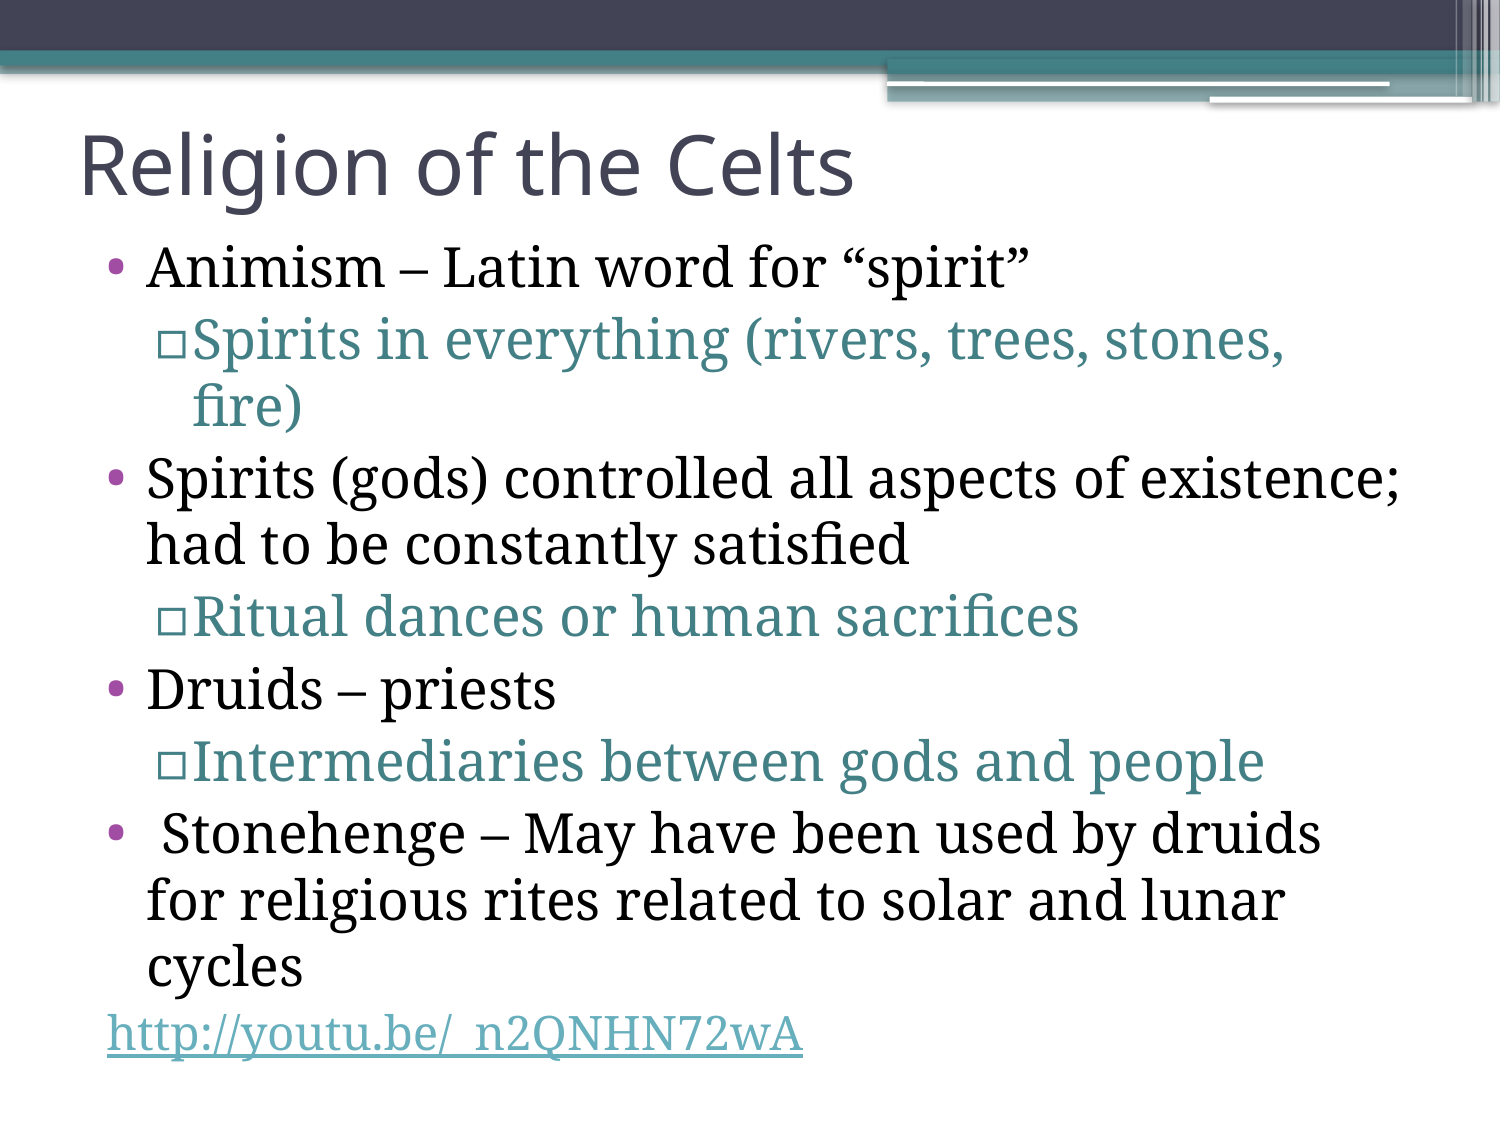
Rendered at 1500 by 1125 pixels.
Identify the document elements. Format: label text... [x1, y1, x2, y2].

title Religion of the Celts [62, 75, 1413, 250]
list Animism – Latin word for “spirit” Spirits in everything (rivers, trees, stones, fire) Spirits (gods) controlled all aspects of existence; had to be constantly satisfied Ritual dances or human sacrifices Druids – priests Intermediaries between gods and people Stonehenge – May have been used by druids for religious rites related to solar and lunar cycles http://youtu.be/_n2QNHN72wA [75, 224, 1425, 1079]
